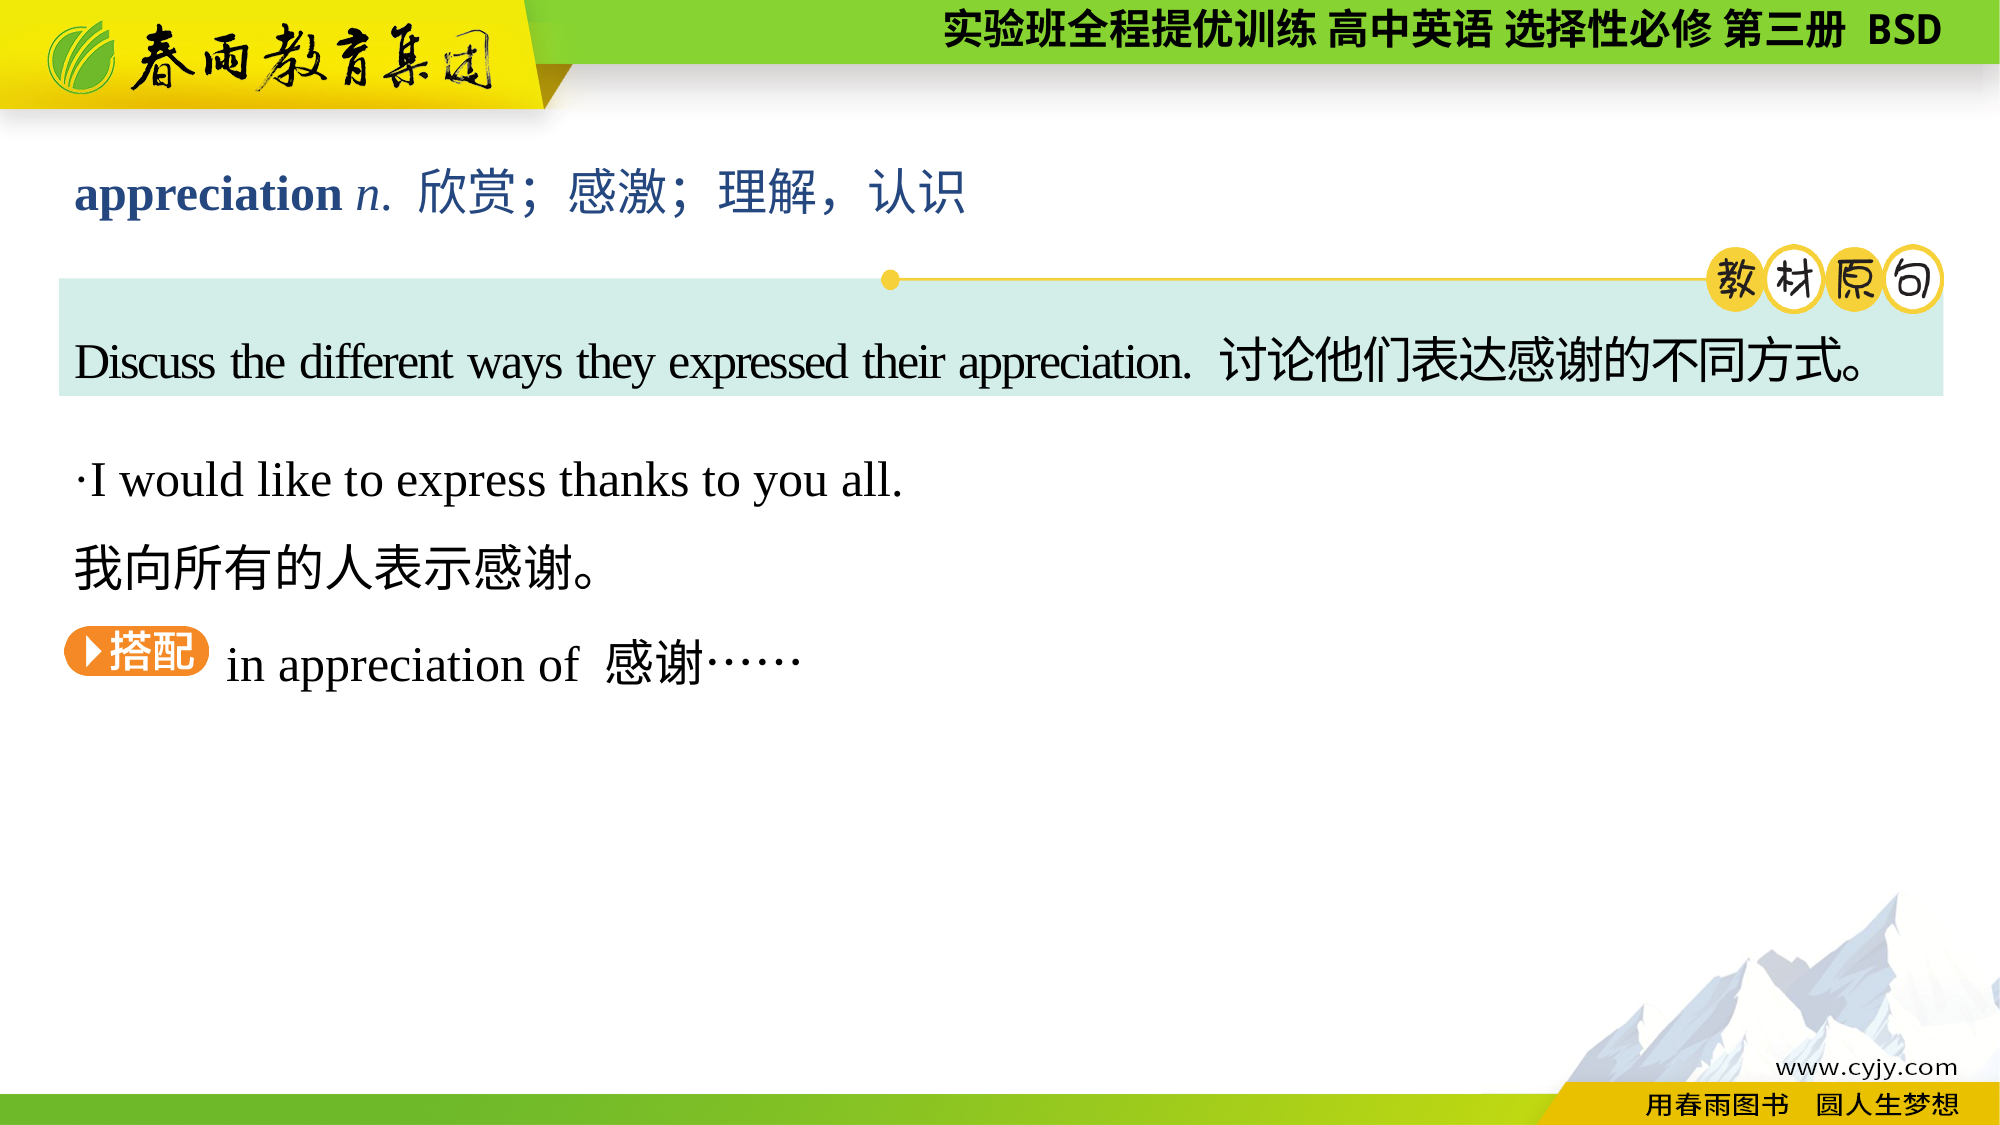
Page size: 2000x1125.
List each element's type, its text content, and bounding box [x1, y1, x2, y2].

text_box in appreciation of 感谢…… [64, 594, 1949, 700]
text_box Discuss the different ways they expressed their appreciation. 讨论他们表达感谢的不同方式。 [59, 278, 1944, 396]
text_box ·I would like to express thanks to you all. 我向所有的人表示感谢。 [59, 408, 1944, 604]
list appreciation n. 欣赏；感激；理解，认识 [59, 122, 1944, 217]
picture [0, 0, 2000, 1125]
